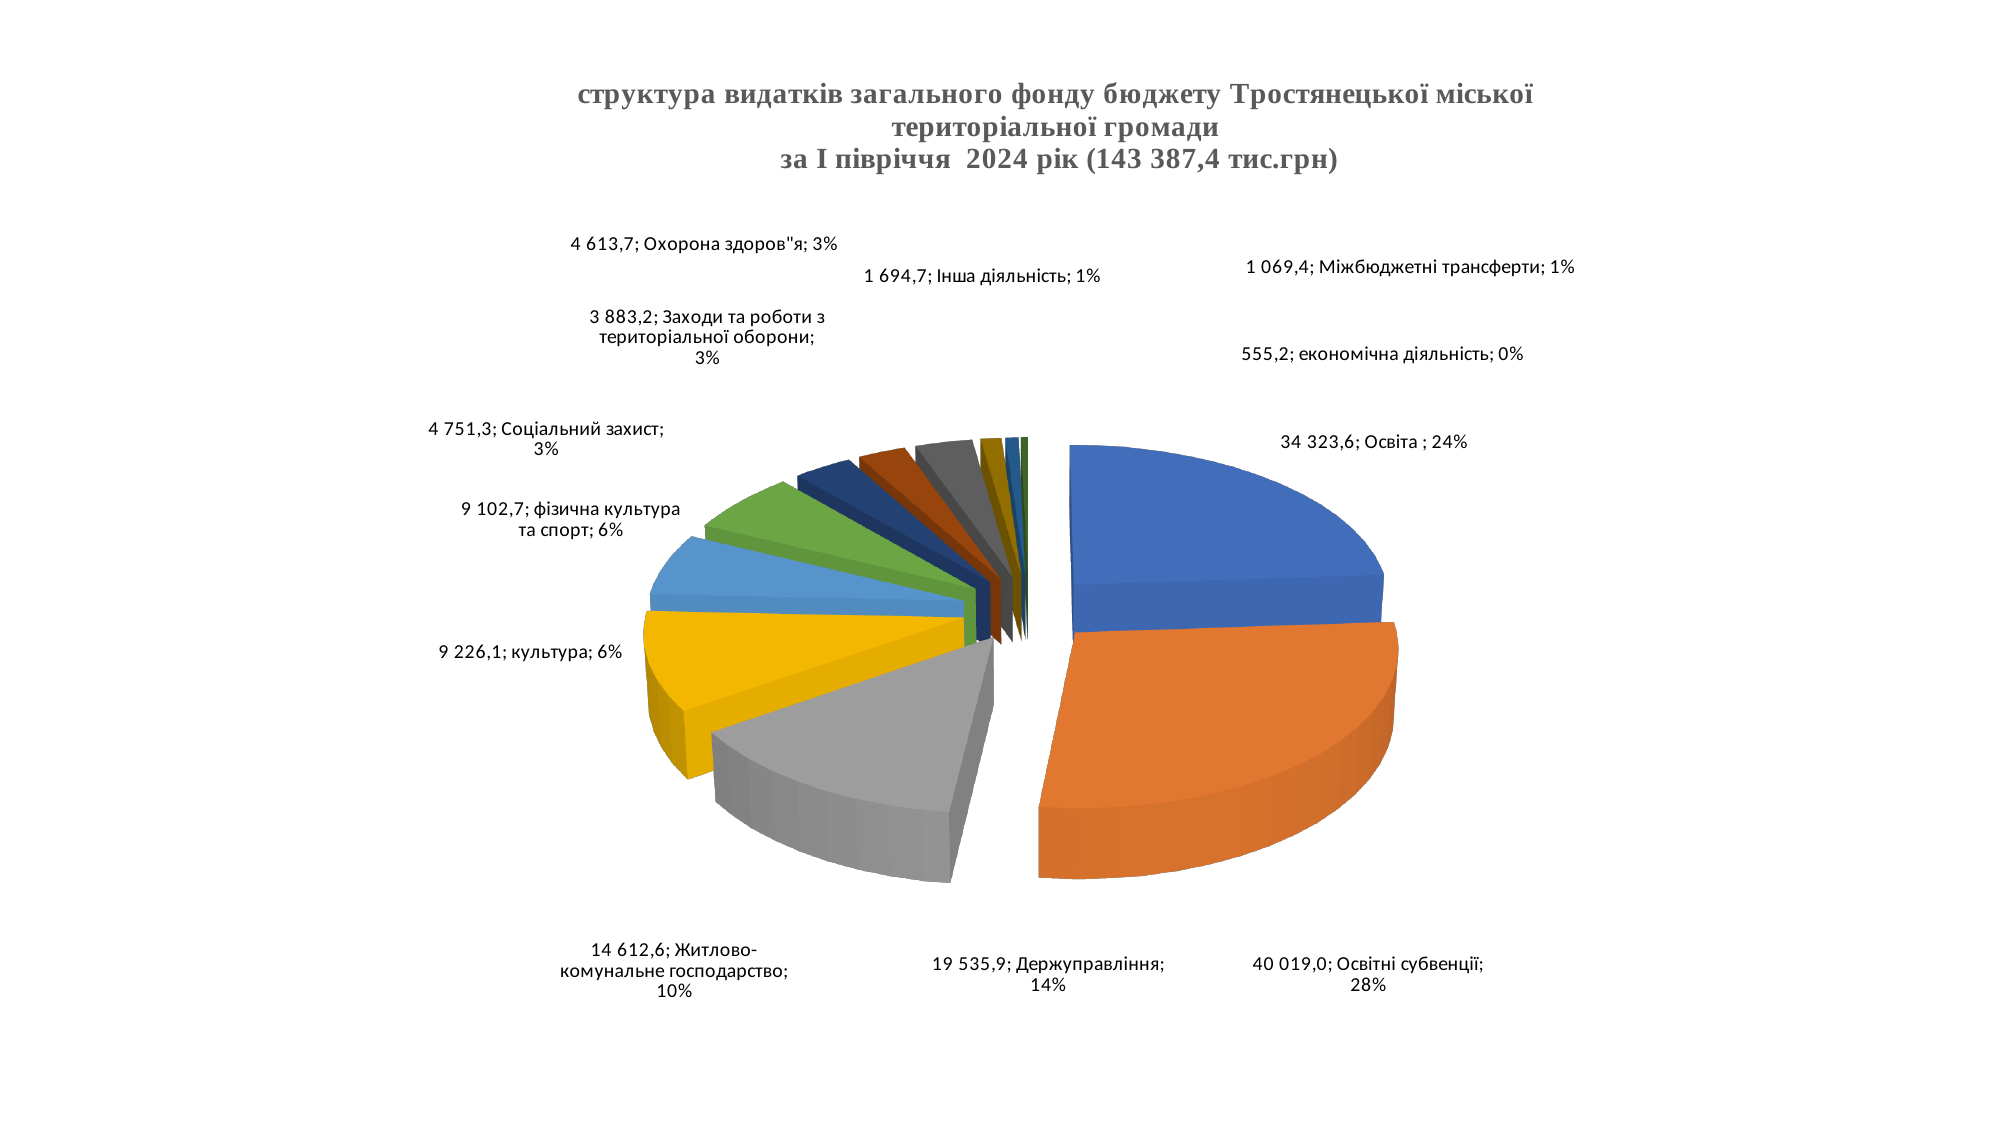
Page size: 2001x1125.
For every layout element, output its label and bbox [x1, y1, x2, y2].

chart [335, 42, 1664, 1083]
